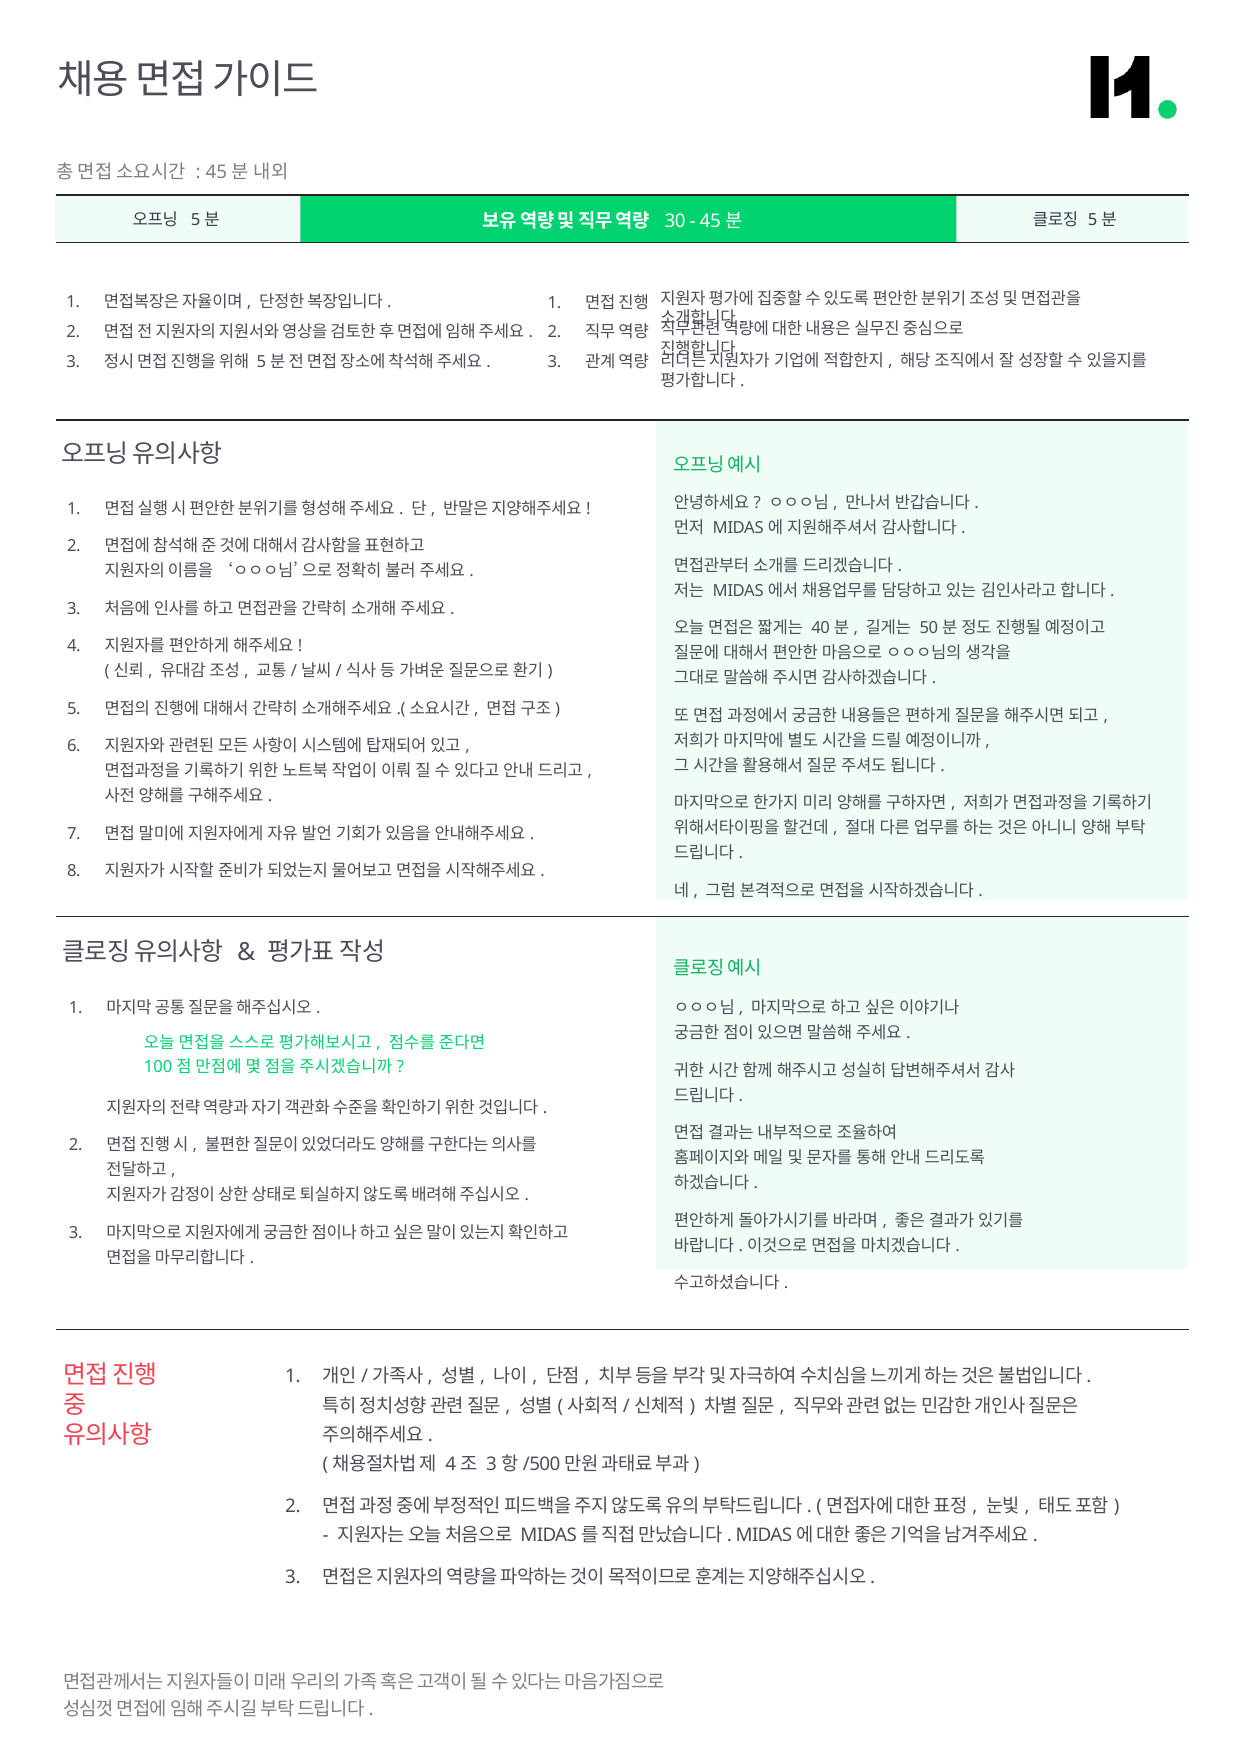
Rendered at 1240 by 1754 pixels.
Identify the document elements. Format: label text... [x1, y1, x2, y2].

text_box [957, 196, 1188, 242]
picture [1090, 56, 1180, 120]
text_box ㅇㅇㅇ님, 마지막으로 하고 싶은 이야기나 궁금한 점이 있으면 말씀해 주세요. 귀한 시간 함께 해주시고 성실히 답변해주셔서 감사 드립니다. 면접 결과는 내부적으로 조율하여 홈페이지와 메일 및 문자를 통해 안내 드리도록 하겠습니다. 편안하게 돌아가시기를 바라며, 좋은 결과가 있기를 바랍니다. 이것으로 면접을 마치겠습니다. 수고하셨습니다. [674, 992, 1059, 1248]
text_box 오프닝 예시 [674, 452, 764, 483]
text_box 클로징 유의사항 & 평가표 작성 [63, 935, 439, 979]
text_box 오늘 면접을 스스로 평가해보시고, 점수를 준다면 100점 만점에 몇 점을 주시겠습니까? [143, 1027, 520, 1089]
text_box 개인/가족사, 성별, 나이, 단점, 치부 등을 부각 및 자극하여 수치심을 느끼게 하는 것은 불법입니다. 특히 정치성향 관련 질문, 성별(사회적/신체적) 차별 질문, 직무와 관련 없는 민감한 개인사 질문은 주의해주세요. (채용절차법 제 4조 3항/500만원 과태료 부과) 면접 과정 중에 부정적인 피드백을 주지 않도록 유의 부탁드립니다. (면접자에 대한 표정, 눈빛, 태도 포함) - 지원자는 오늘 처음으로 MIDAS를 직접 만났습니다. MIDAS에 대한 좋은 기억을 남겨주세요. 면접은 지원자의 역량을 파악하는 것이 목적이므로 훈계는 지양해주십시오. [229, 1357, 1127, 1564]
text_box 직무관련 역량에 대한 내용은 실무진 중심으로 진행합니다. [660, 317, 1027, 344]
text_box 채용 면접 가이드 [57, 53, 442, 113]
text_box 클로징 예시 [674, 956, 764, 986]
text_box 오프닝 유의사항 [61, 437, 299, 478]
text_box 면접 실행 시 편안한 분위기를 형성해 주세요. 단, 반말은 지양해주세요! 면접에 참석해 준 것에 대해서 감사함을 표현하고 지원자의 이름을 ‘ㅇㅇㅇ님’ 으로 정확히 불러 주세요. 처음에 인사를 하고 면접관을 간략히 소개해 주세요. 지원자를 편안하게 해주세요! (신뢰, 유대감 조성, 교통/날씨/식사 등 가벼운 질문으로 환기) 면접의 진행에 대해서 간략히 소개해주세요.(소요시간, 면접 구조) 지원자와 관련된 모든 사항이 시스템에 탑재되어 있고, 면접과정을 기록하기 위한 노트북 작업이 이뤄 질 수 있다고 안내 드리고, 사전 양해를 구해주세요. 면접 말미에 지원자에게 자유 발언 기회가 있음을 안내해주세요. 지원자가 시작할 준비가 되었는지 물어보고 면접을 시작해주세요. [10, 492, 619, 886]
text_box 총 면접 소요시간 : 45분 내외 [56, 160, 340, 181]
text_box 마지막 공통 질문을 해주십시오. 지원자의 전략 역량과 자기 객관화 수준을 확인하기 위한 것입니다. 면접 진행 시, 불편한 질문이 있었더라도 양해를 구한다는 의사를 전달하고, 지원자가 감정이 상한 상태로 퇴실하지 않도록 배려해 주십시오. 마지막으로 지원자에게 궁금한 점이나 하고 싶은 말이 있는지 확인하고 면접을 마무리합니다. [12, 991, 586, 1223]
text_box 클로징 [1032, 208, 1083, 236]
text_box 30 - 45분 [664, 208, 765, 223]
text_box 면접 진행 중 유의사항 [63, 1358, 182, 1426]
text_box 오프닝 [132, 208, 182, 236]
text_box [655, 421, 1188, 901]
text_box [54, 196, 300, 243]
text_box 리더는 지원자가 기업에 적합한지, 해당 조직에서 잘 성장할 수 있을지를 평가합니다. [660, 349, 1204, 376]
text_box 5분 [1087, 208, 1119, 236]
text_box 지원자 평가에 집중할 수 있도록 편안한 분위기 조성 및 면접관을 소개합니다. [660, 287, 1139, 314]
text_box [655, 917, 1188, 1269]
text_box 안녕하세요? ㅇㅇㅇ님, 만나서 반갑습니다. 먼저 MIDAS에 지원해주셔서 감사합니다. 면접관부터 소개를 드리겠습니다. 저는 MIDAS에서 채용업무를 담당하고 있는 김인사라고 합니다. 오늘 면접은 짧게는 40분, 길게는 50분 정도 진행될 예정이고 질문에 대해서 편안한 마음으로 ㅇㅇㅇ님의 생각을 그대로 말씀해 주시면 감사하겠습니다. 또 면접 과정에서 궁금한 내용들은 편하게 질문을 해주시면 되고, 저희가 마지막에 별도 시간을 드릴 예정이니까, 그 시간을 활용해서 질문 주셔도 됩니다. 마지막으로 한가지 미리 양해를 구하자면, 저희가 면접과정을 기록하기 위해서 타이핑을 할건데, 절대 다른 업무를 하는 것은 아니니 양해 부탁 드립니다. 네, 그럼 본격적으로 면접을 시작하겠습니다. [674, 487, 1159, 881]
text_box 면접 진행 직무 역량 관계 역량 [491, 281, 802, 344]
text_box 면접복장은 자율이며, 단정한 복장입니다. 면접 전 지원자의 지원서와 영상을 검토한 후 면접에 임해 주세요. 정시 면접 진행을 위해 5분 전 면접 장소에 착석해 주세요. [10, 280, 546, 356]
text_box 보유 역량 및 직무 역량 [482, 208, 656, 228]
text_box 면접관께서는 지원자들이 미래 우리의 가족 혹은 고객이 될 수 있다는 마음가짐으로 성심껏 면접에 임해 주시길 부탁 드립니다. [63, 1665, 714, 1732]
text_box [300, 196, 957, 242]
text_box 5분 [190, 208, 222, 236]
